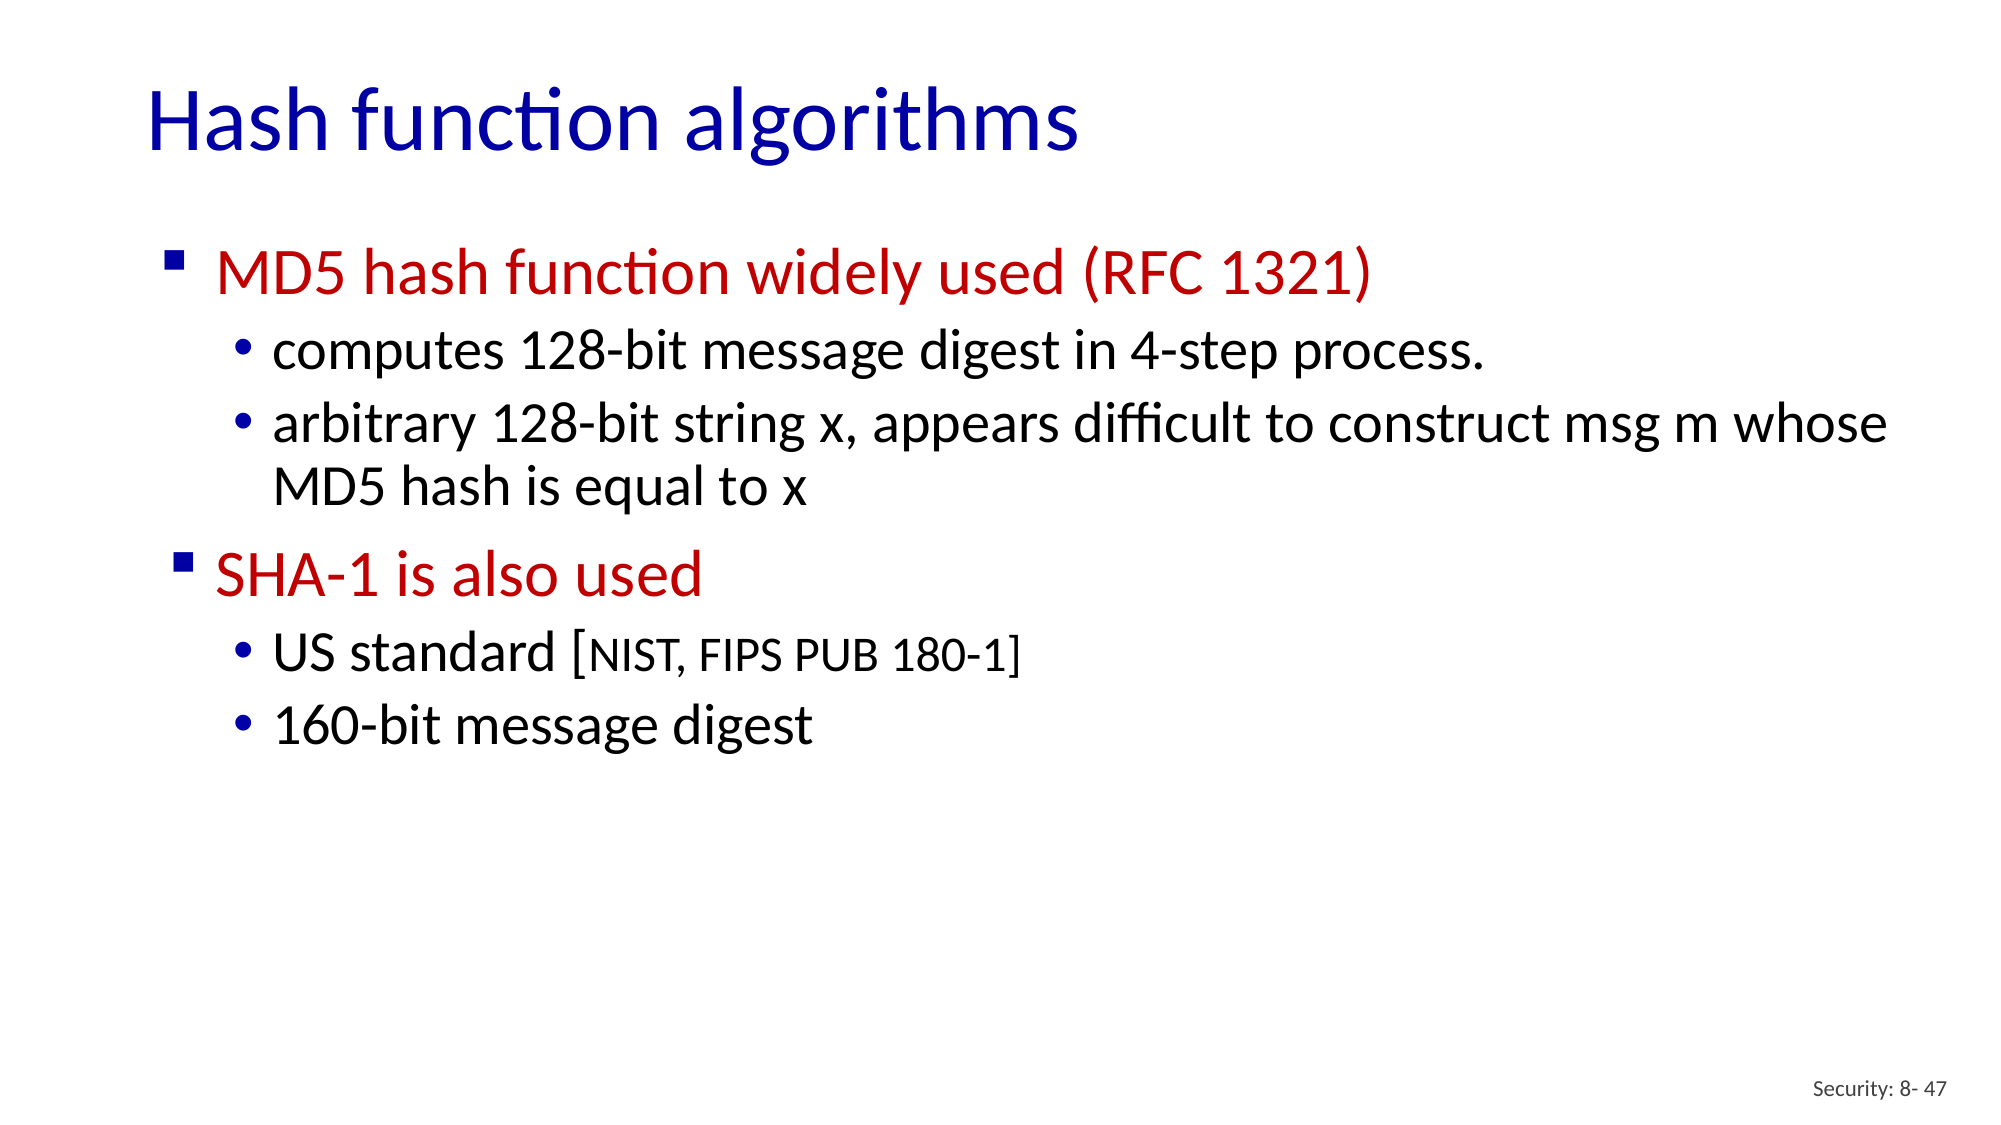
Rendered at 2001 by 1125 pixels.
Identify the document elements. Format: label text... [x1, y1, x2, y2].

text_box MD5 hash function widely used (RFC 1321) computes 128-bit message digest in 4-step process. arbitrary 128-bit string x, appears difficult to construct msg m whose MD5 hash is equal to x SHA-1 is also used US standard [NIST, FIPS PUB 180-1] 160-bit message digest [142, 229, 1940, 992]
title Hash function algorithms [131, 47, 1861, 195]
slide_number Security: 8- 47 [1512, 1056, 1963, 1117]
